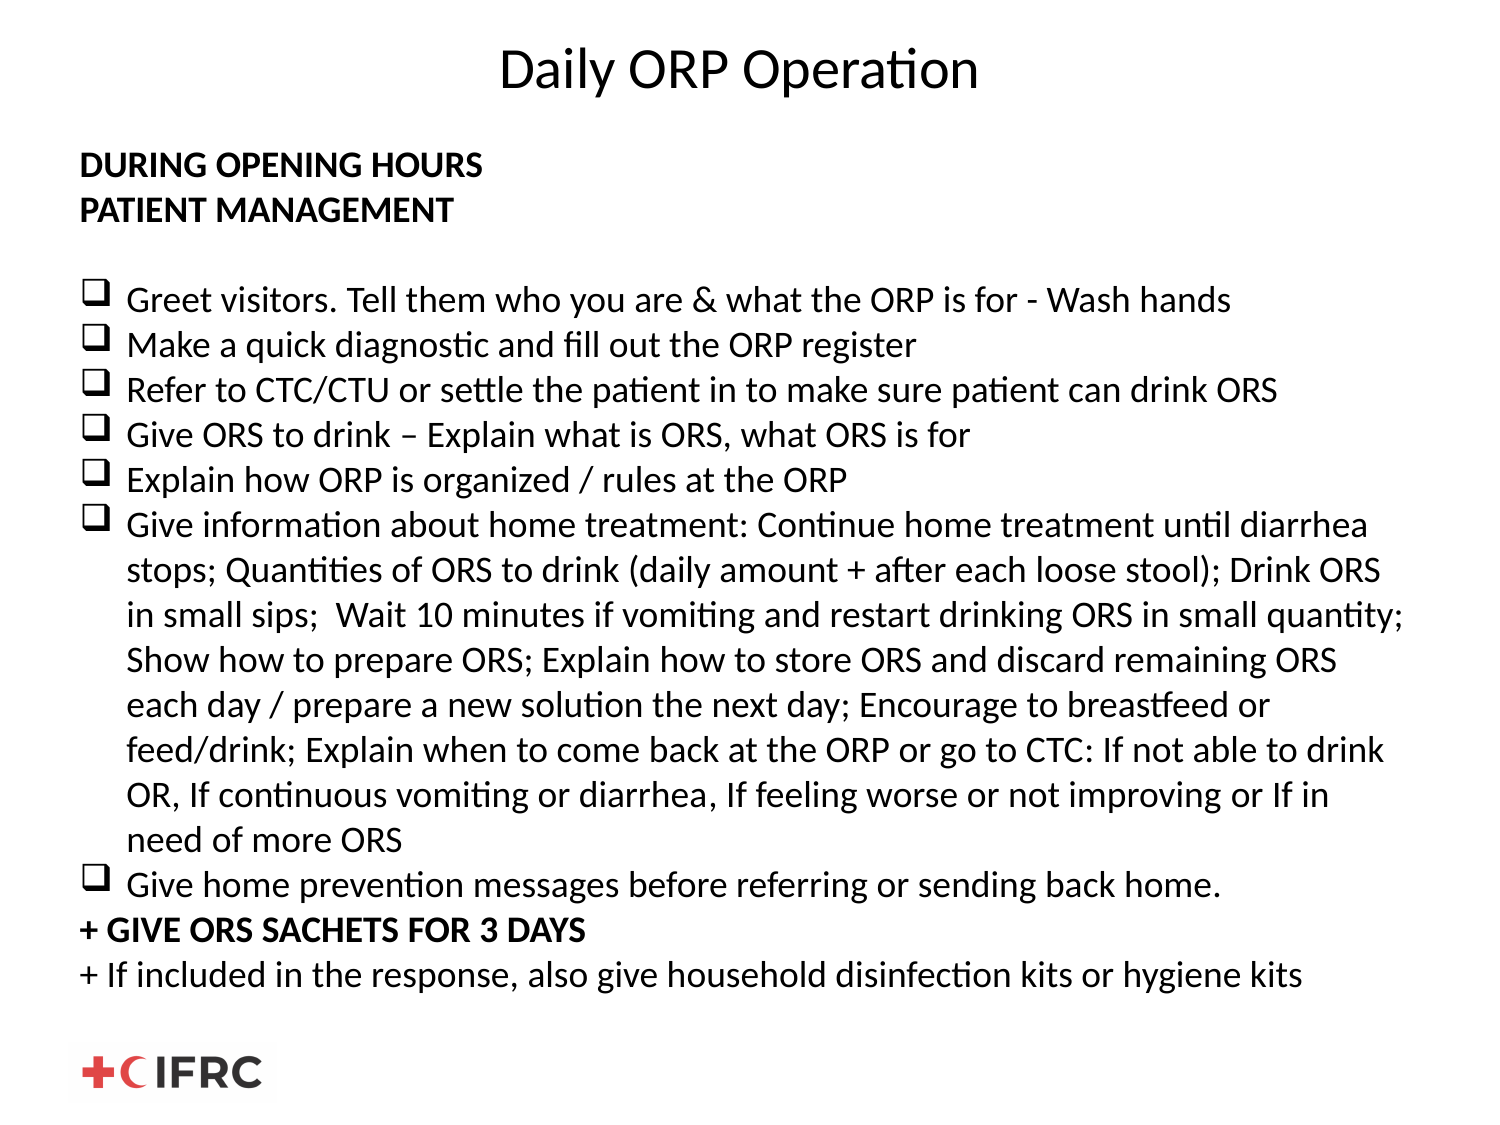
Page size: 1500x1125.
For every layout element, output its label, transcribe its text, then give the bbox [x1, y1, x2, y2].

title Daily ORP Operation [64, 0, 1415, 132]
text_box DURING OPENING HOURS PATIENT MANAGEMENT Greet visitors. Tell them who you are & what the ORP is for - Wash hands Make a quick diagnostic and fill out the ORP register Refer to CTC/CTU or settle the patient in to make sure patient can drink ORS Give ORS to drink – Explain what is ORS, what ORS is for Explain how ORP is organized / rules at the ORP Give information about home treatment: Continue home treatment until diarrhea stops; Quantities of ORS to drink (daily amount + after each loose stool); Drink ORS in small sips; Wait 10 minutes if vomiting and restart drinking ORS in small quantity; Show how to prepare ORS; Explain how to store ORS and discard remaining ORS each day / prepare a new solution the next day; Encourage to breastfeed or feed/drink; Explain when to come back at the ORP or go to CTC: If not able to drink OR, If continuous vomiting or diarrhea, If feeling worse or not improving or If in need of more ORS Give home prevention messages before referring or sending back home. + GIVE ORS SACHETS FOR 3 DAYS + If included in the response, also give household disinfection kits or hygiene kits [64, 132, 1424, 1048]
picture [68, 1048, 277, 1103]
